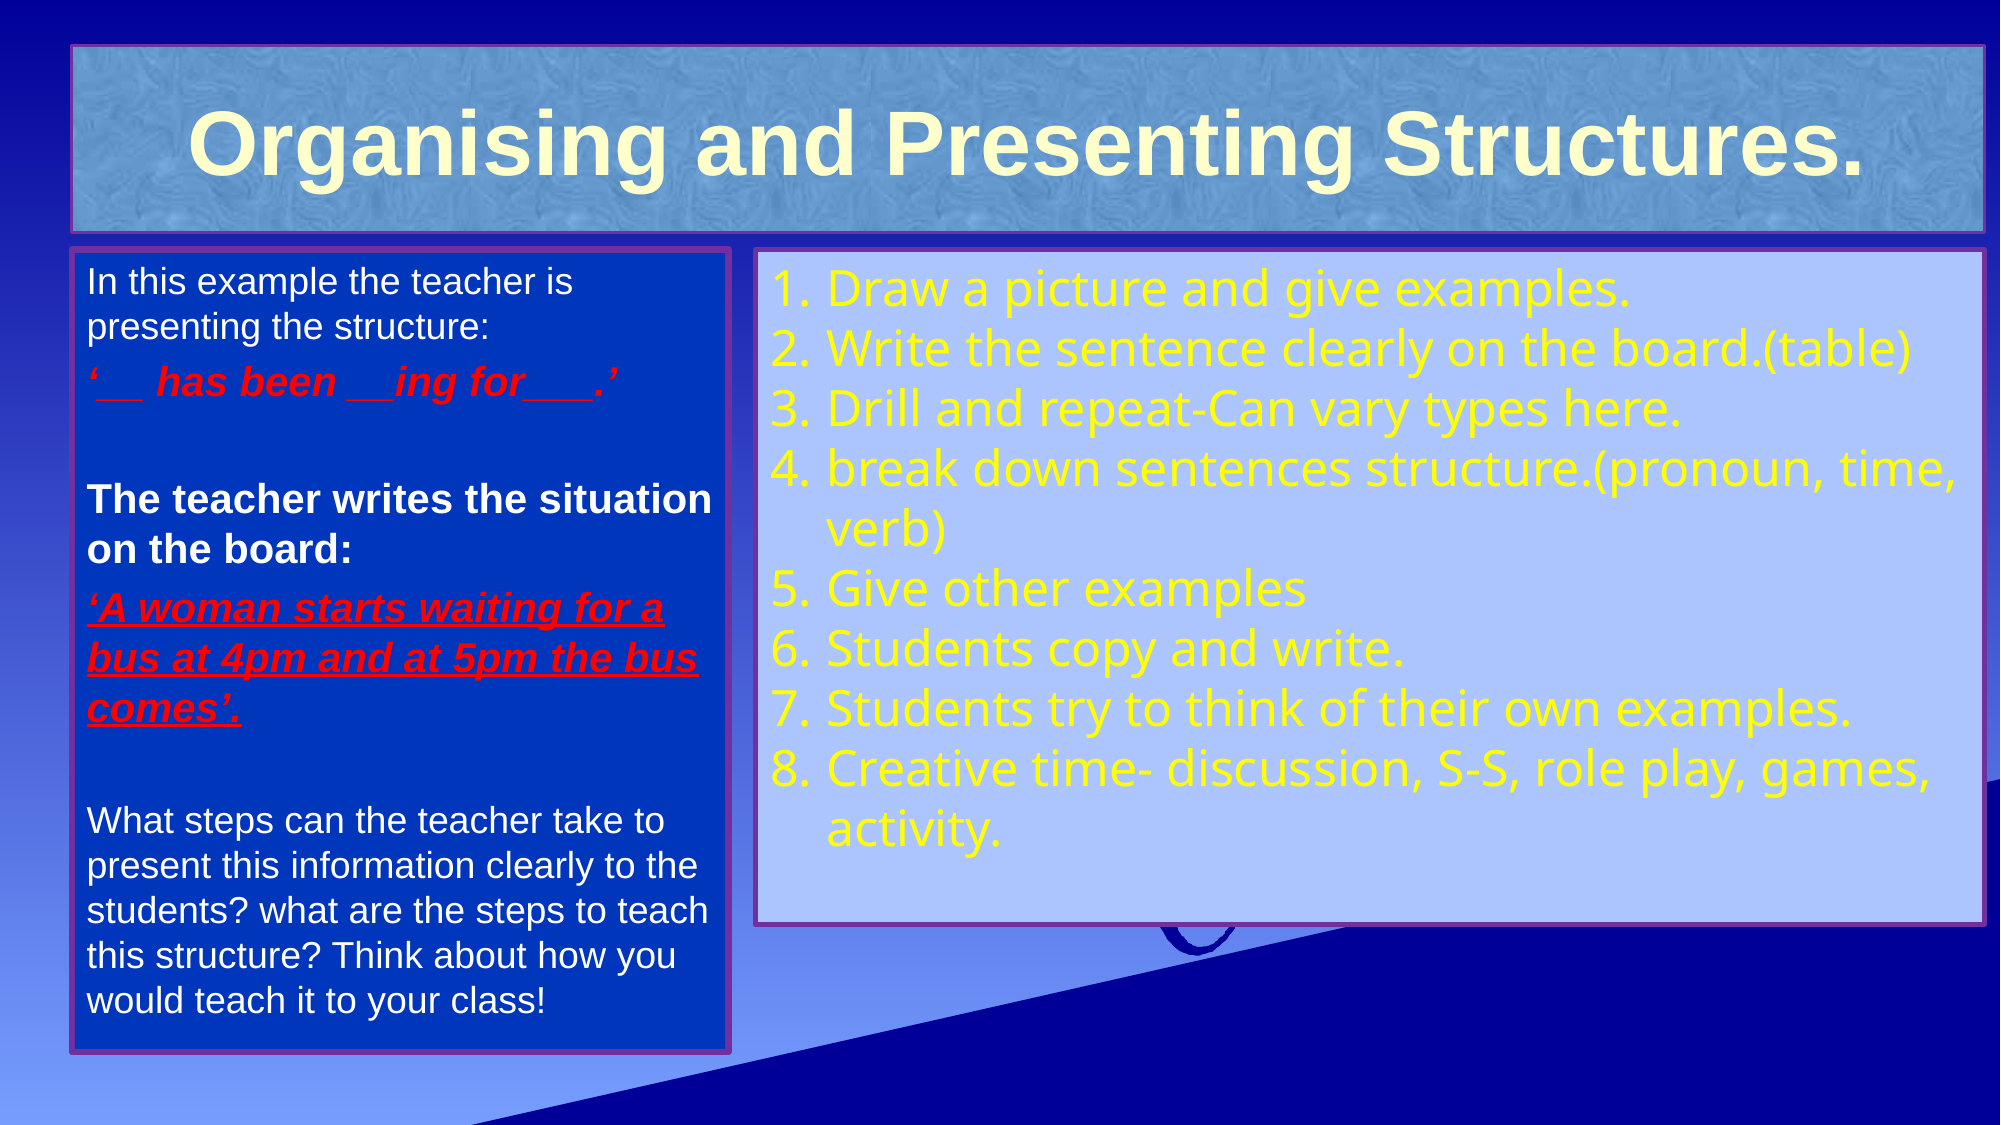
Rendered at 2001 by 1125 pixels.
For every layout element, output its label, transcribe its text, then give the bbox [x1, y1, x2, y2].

title Organising and Presenting Structures. [71, 44, 1985, 233]
text_box Draw a picture and give examples. Write the sentence clearly on the board.(table) Drill and repeat-Can vary types here. break down sentences structure.(pronoun, time, verb) Give other examples Students copy and write. Students try to think of their own examples. Creative time- discussion, S-S, role play, games, activity. [755, 249, 1985, 925]
list In this example the teacher is presenting the structure: ‘__ has been __ing for___.’ The teacher writes the situation on the board: ‘A woman starts waiting for a bus at 4pm and at 5pm the bus comes’. What steps can the teacher take to present this information clearly to the students? what are the steps to teach this structure? Think about how you would teach it to your class! [71, 249, 729, 1053]
